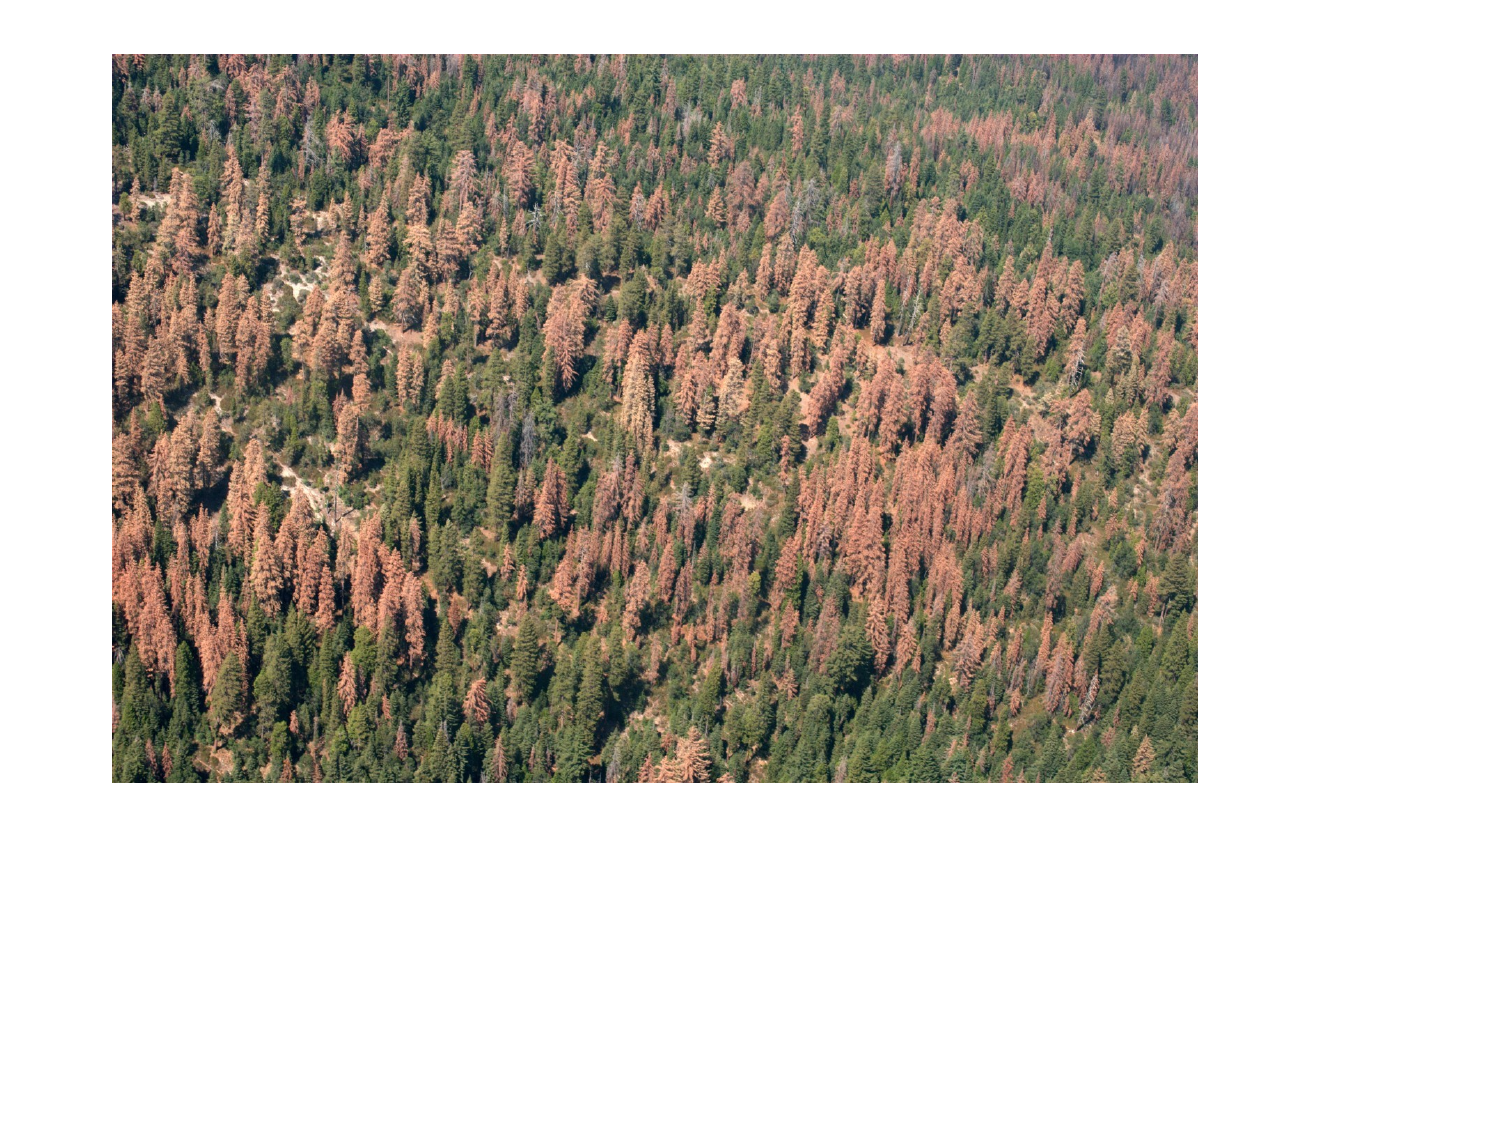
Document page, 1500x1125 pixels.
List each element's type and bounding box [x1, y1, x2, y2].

picture [111, 54, 1198, 783]
